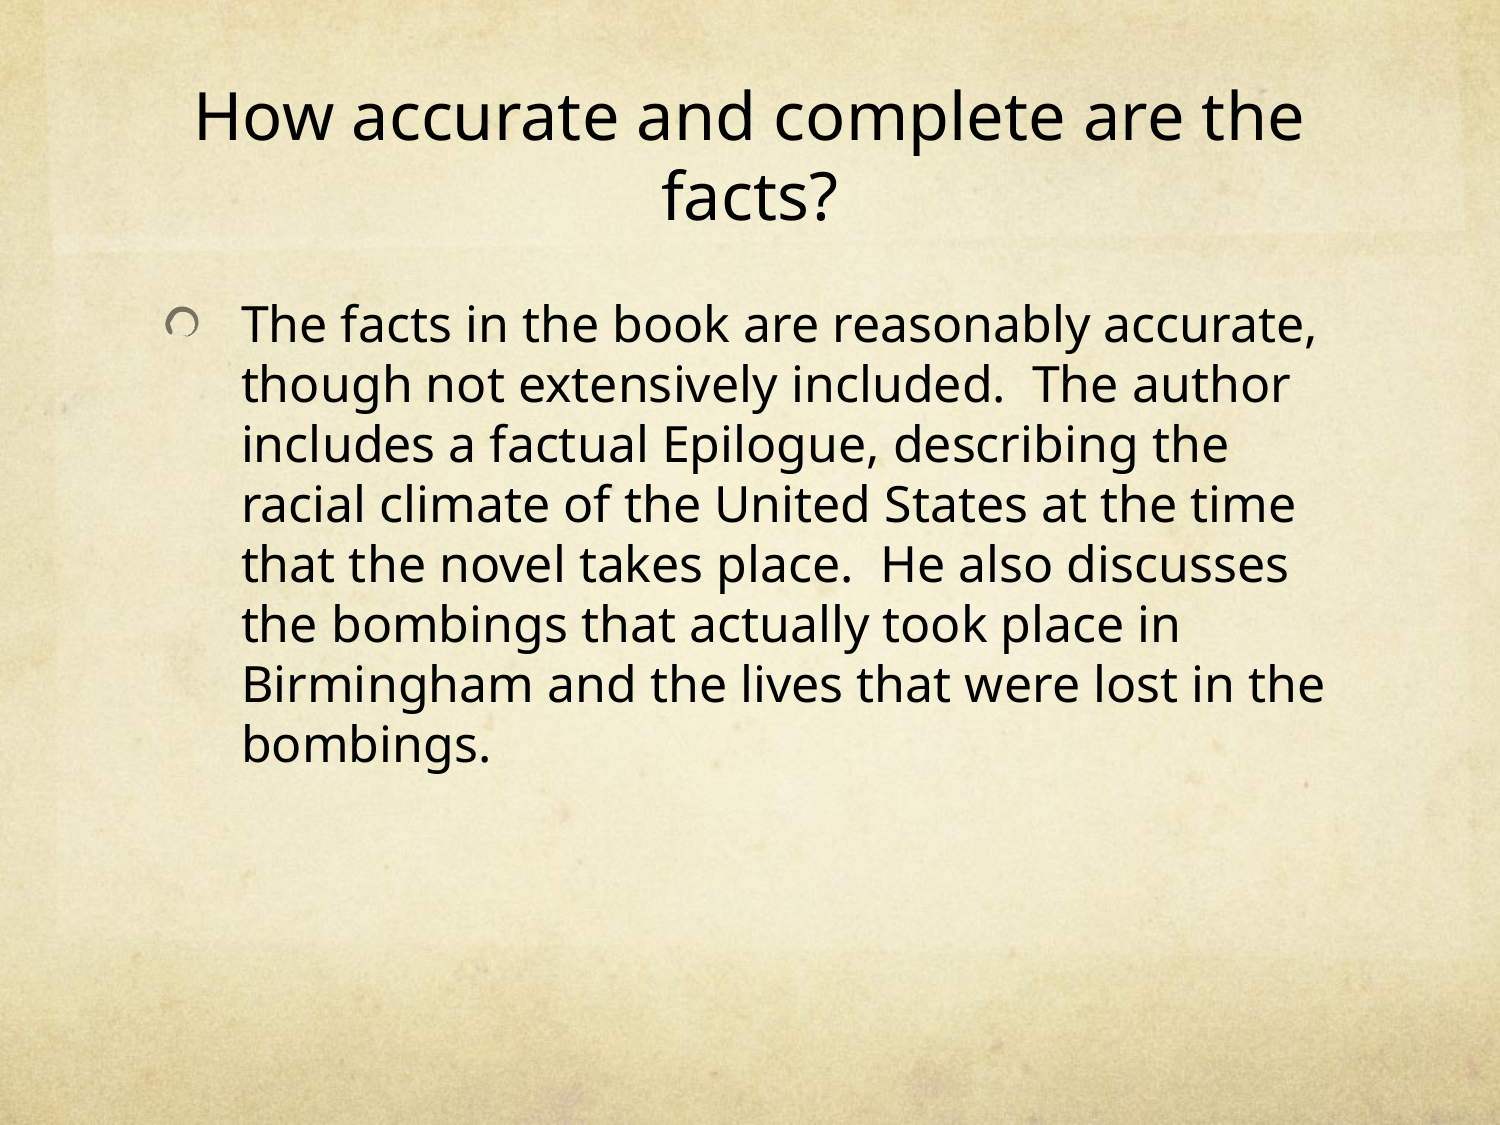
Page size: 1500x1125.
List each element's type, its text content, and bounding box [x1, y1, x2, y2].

title How accurate and complete are the facts? [150, 82, 1350, 225]
picture [0, 0, 1500, 1125]
list The facts in the book are reasonably accurate, though not extensively included. The author includes a factual Epilogue, describing the racial climate of the United States at the time that the novel takes place. He also discusses the bombings that actually took place in Birmingham and the lives that were lost in the bombings. [150, 284, 1350, 950]
